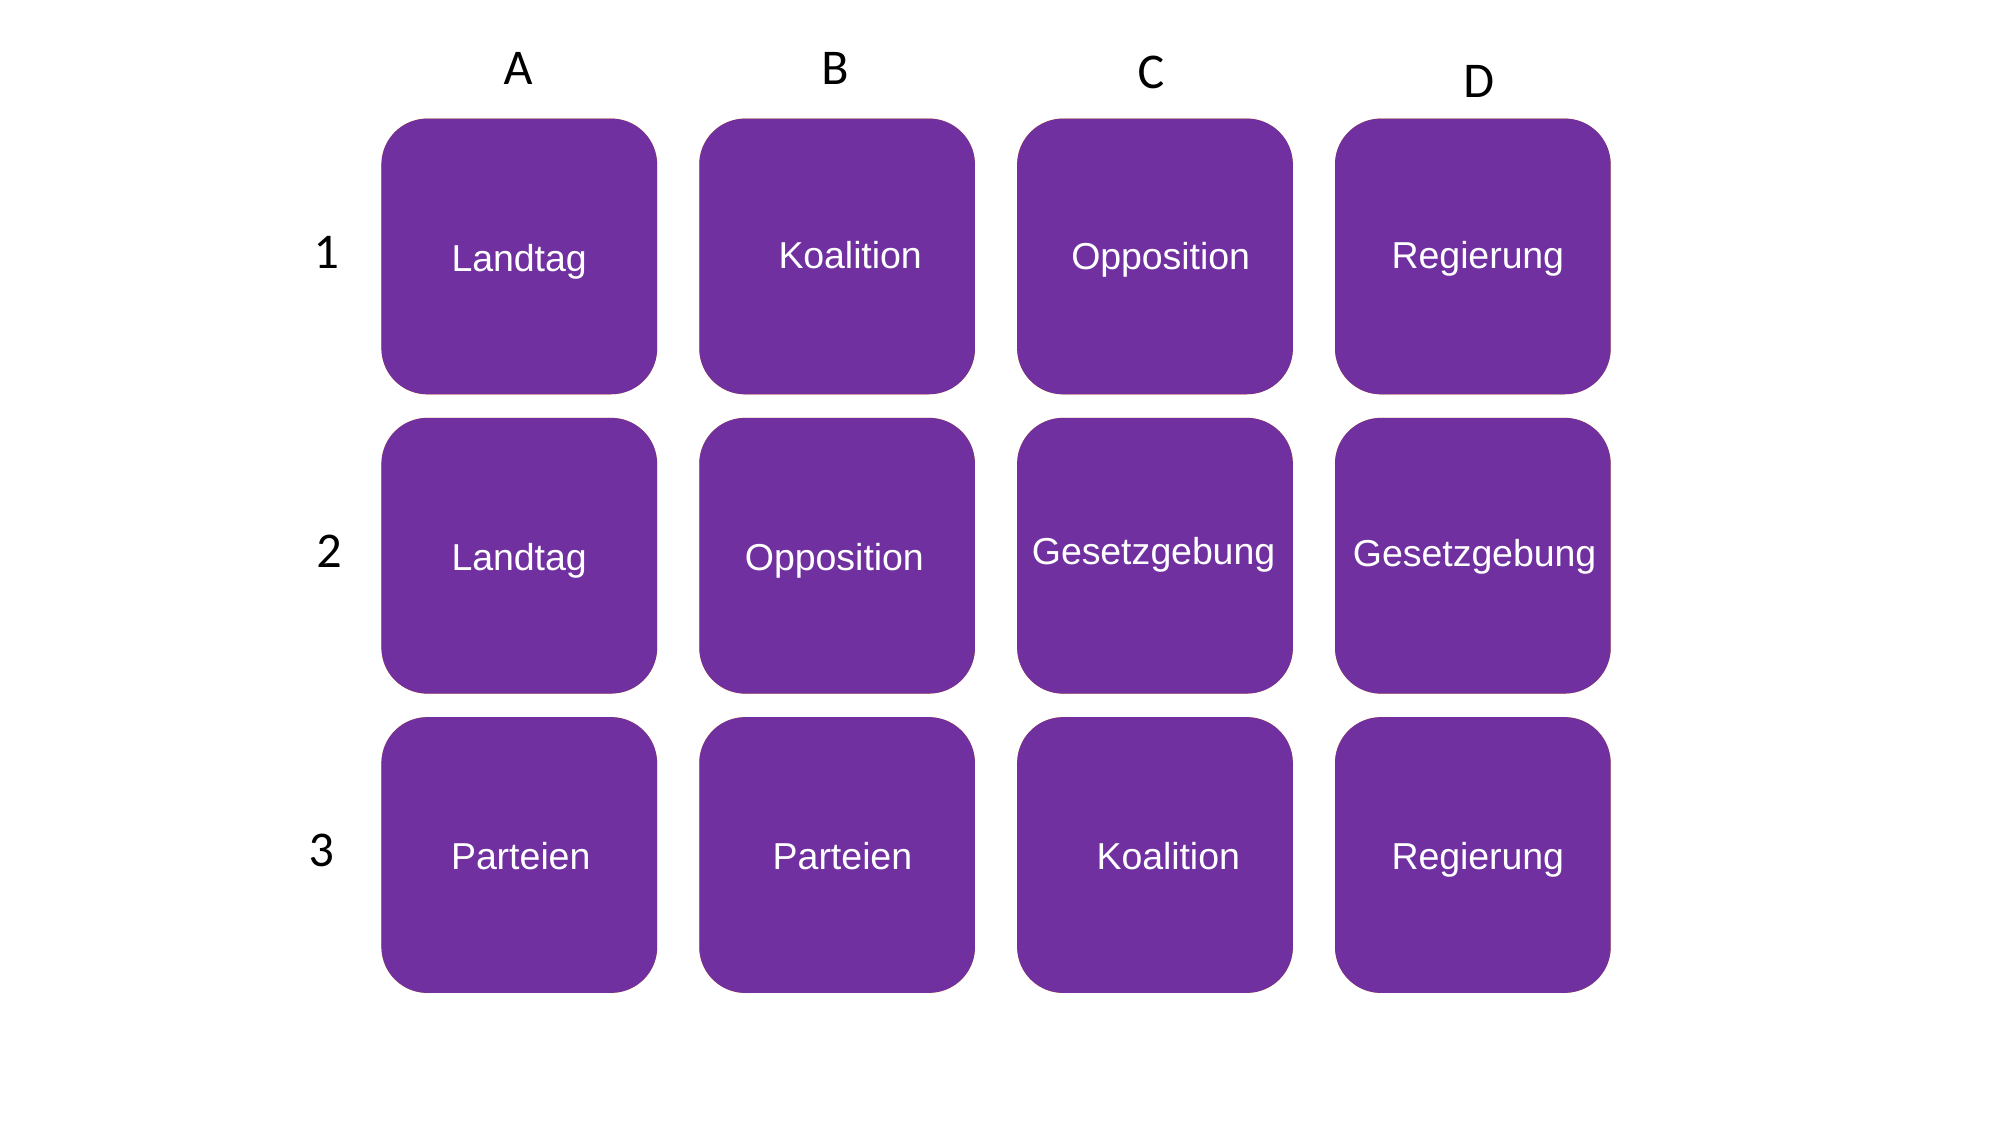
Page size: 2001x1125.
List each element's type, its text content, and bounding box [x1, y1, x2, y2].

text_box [1334, 717, 1611, 993]
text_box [381, 717, 658, 993]
text_box A [488, 27, 550, 102]
text_box C [1122, 31, 1184, 106]
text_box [1334, 417, 1614, 694]
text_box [699, 717, 975, 993]
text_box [699, 417, 975, 694]
text_box B [806, 27, 868, 102]
text_box 1 [298, 210, 360, 286]
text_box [381, 118, 658, 395]
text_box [1334, 118, 1611, 395]
text_box D [1448, 39, 1510, 115]
text_box 3 [293, 809, 355, 885]
text_box 2 [301, 510, 363, 585]
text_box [381, 417, 658, 694]
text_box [1017, 417, 1293, 694]
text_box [1017, 118, 1293, 395]
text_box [1017, 717, 1293, 993]
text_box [699, 118, 975, 395]
